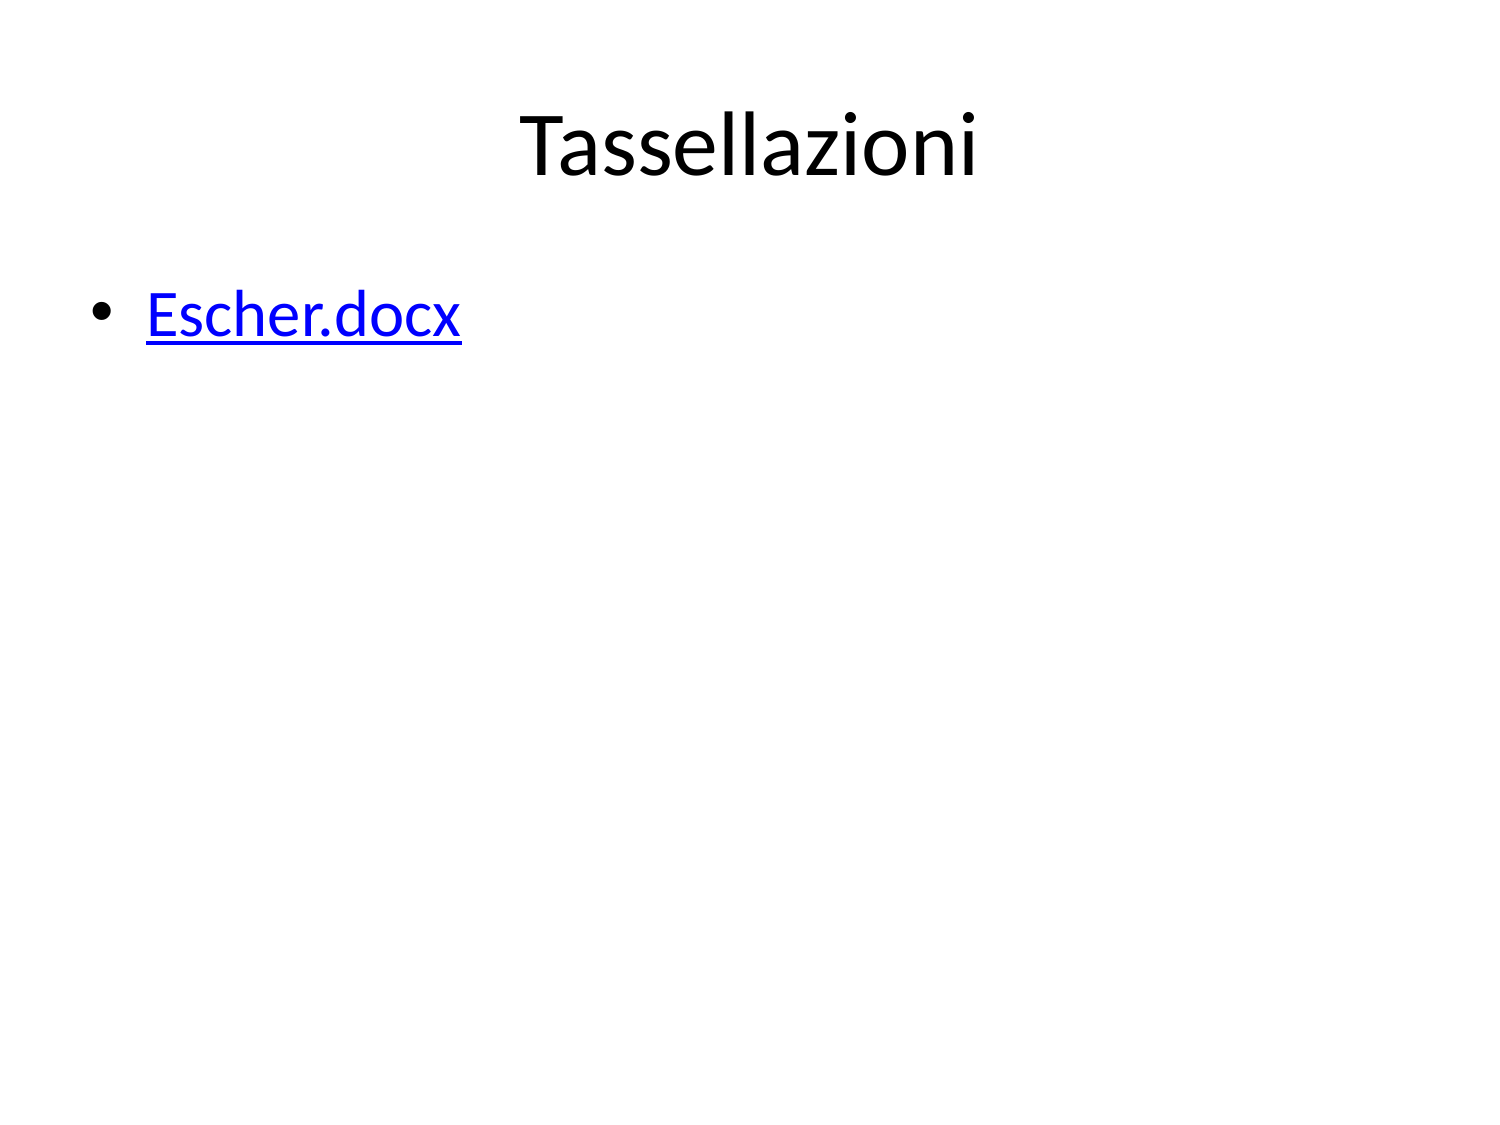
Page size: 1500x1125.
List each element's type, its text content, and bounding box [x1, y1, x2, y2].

title Tassellazioni [75, 45, 1425, 233]
list Escher.docx [75, 262, 1425, 1005]
